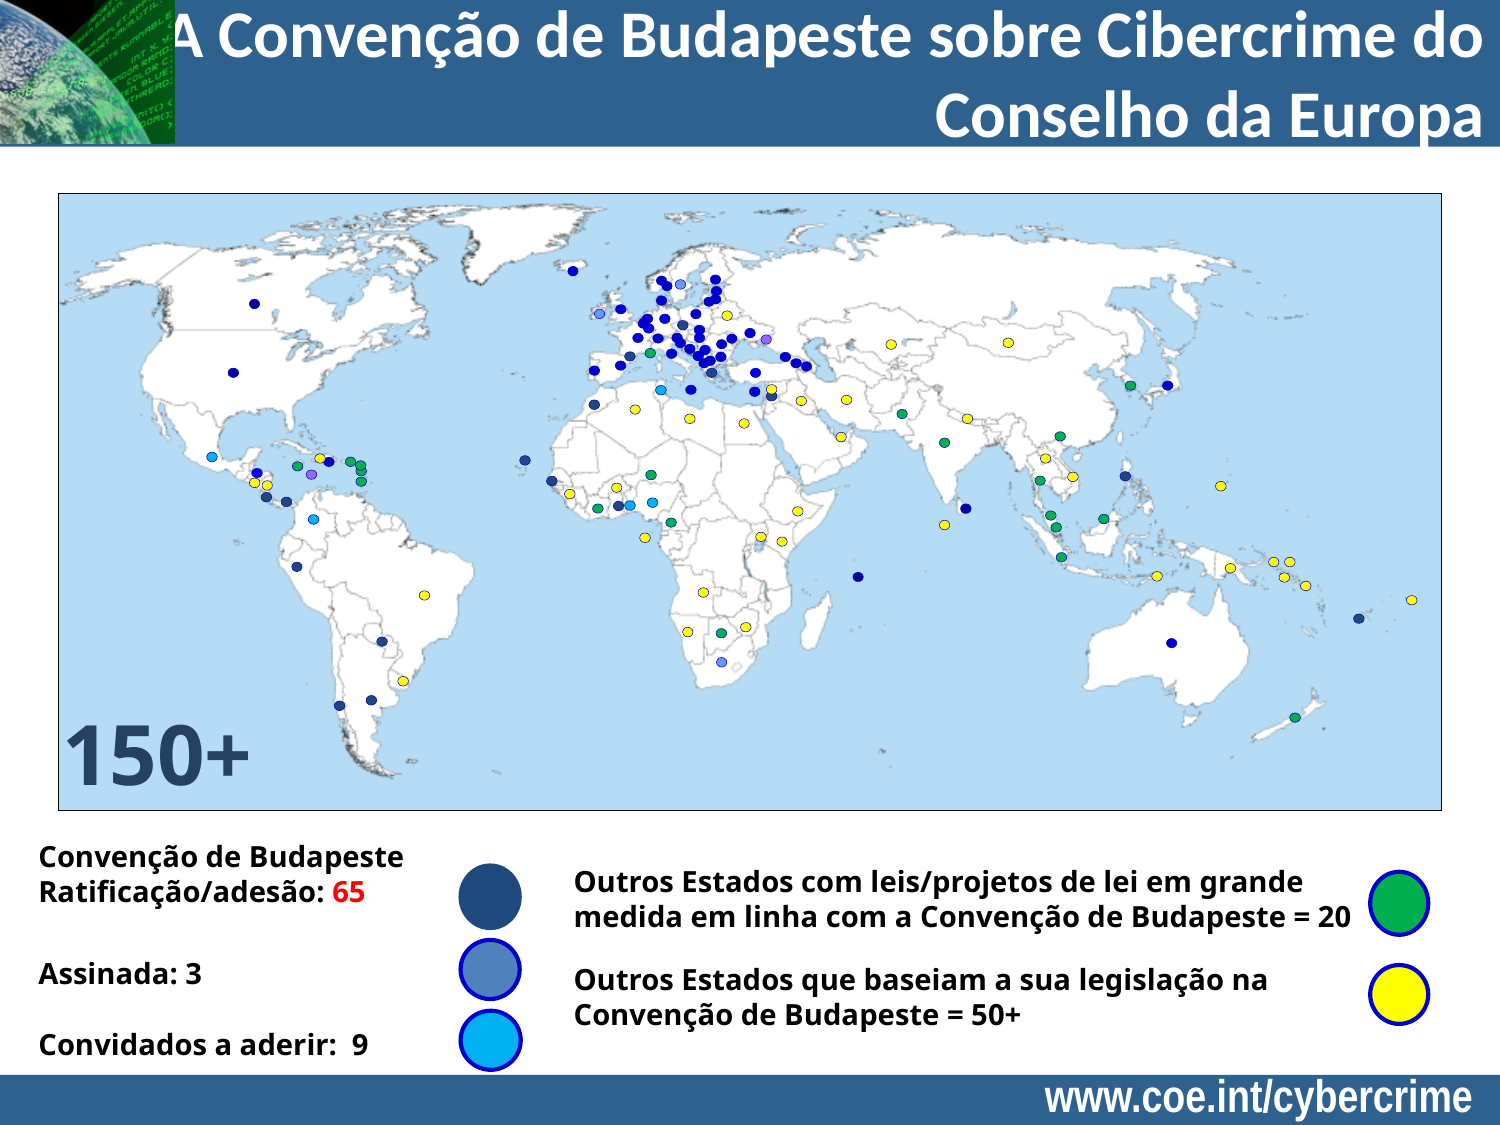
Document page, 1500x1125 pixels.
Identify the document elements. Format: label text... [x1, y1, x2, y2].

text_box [58, 193, 1442, 811]
text_box www.coe.int/cybercrime [1030, 1059, 1500, 1125]
text_box 150+ [47, 694, 53, 810]
text_box [458, 863, 522, 931]
text_box Convenção de Budapeste Ratificação/adesão: 65 [23, 830, 477, 916]
text_box Convidados a aderir: 9 [23, 1019, 475, 1069]
text_box [0, 1073, 1030, 1125]
text_box Outros Estados com leis/projetos de lei em grande medida em linha com a Convenção de Budapeste = 20 [558, 856, 1376, 941]
picture [0, 0, 175, 144]
text_box [458, 937, 522, 1002]
text_box [458, 1008, 523, 1072]
text_box [1368, 869, 1431, 937]
text_box [1368, 962, 1431, 1026]
text_box 130+ [47, 594, 53, 694]
text_box Outros Estados que baseiam a sua legislação na Convenção de Budapeste = 50+ [558, 953, 1376, 1039]
text_box A Convenção de Budapeste sobre Cibercrime do Conselho da Europa [177, 0, 1500, 149]
text_box Assinada: 3 [23, 948, 476, 999]
